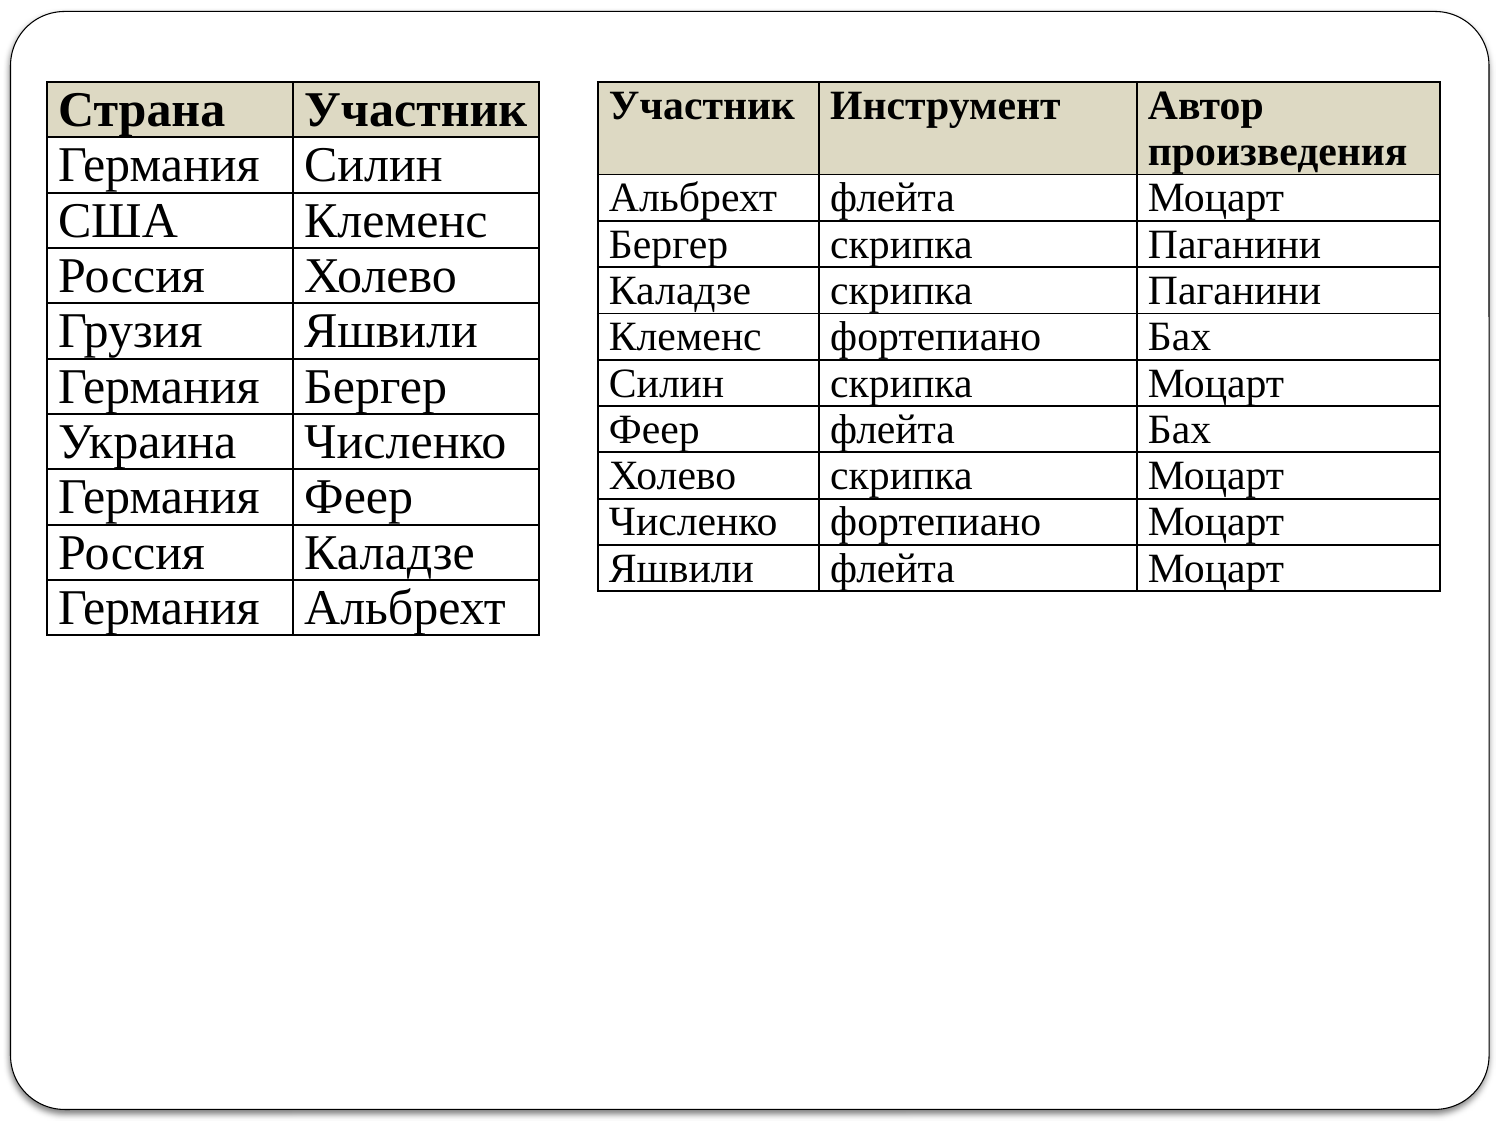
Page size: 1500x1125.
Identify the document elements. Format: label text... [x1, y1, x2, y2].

table_cell Бергер [599, 222, 818, 266]
table_cell Клеменс [599, 314, 818, 359]
table_header Участник [599, 83, 818, 174]
table_cell скрипка [820, 268, 1136, 313]
table_cell фортепиано [820, 500, 1136, 544]
table_cell Паганини [1138, 222, 1439, 266]
table_cell Каладзе [599, 268, 818, 313]
table_cell Альбрехт [294, 581, 538, 634]
table_cell Россия [48, 249, 292, 302]
table_cell Клеменс [294, 194, 538, 247]
table_cell Германия [48, 360, 292, 413]
table_header Инструмент [820, 83, 1136, 174]
table_header Страна [48, 83, 292, 136]
table_cell Феер [294, 470, 538, 524]
table_cell Паганини [1138, 268, 1439, 313]
table_cell Украина [48, 415, 292, 468]
table_cell Грузия [48, 304, 292, 358]
table_cell Германия [48, 138, 292, 192]
table_cell Россия [48, 526, 292, 579]
table_cell Моцарт [1138, 500, 1439, 544]
table_cell Численко [294, 415, 538, 468]
table_cell США [48, 194, 292, 247]
table_cell Холево [294, 249, 538, 302]
table_cell скрипка [820, 361, 1136, 405]
table_cell Бах [1138, 314, 1439, 359]
table_cell Яшвили [294, 304, 538, 358]
table_cell флейта [820, 407, 1136, 451]
table_cell Моцарт [1138, 361, 1439, 405]
table_cell Германия [48, 470, 292, 524]
table_cell Силин [599, 361, 818, 405]
table_cell Холево [599, 453, 818, 498]
table_cell Германия [48, 581, 292, 634]
table_header Участник [294, 83, 538, 136]
table_cell скрипка [820, 453, 1136, 498]
table_cell Бергер [294, 360, 538, 413]
table_cell Альбрехт [599, 175, 818, 220]
table_header Автор произведения [1138, 83, 1439, 174]
table_cell флейта [820, 546, 1136, 590]
table_cell Силин [294, 138, 538, 192]
table_cell Численко [599, 500, 818, 544]
table_cell Каладзе [294, 526, 538, 579]
table_cell фортепиано [820, 314, 1136, 359]
table_cell Бах [1138, 407, 1439, 451]
table_cell Феер [599, 407, 818, 451]
table_cell Моцарт [1138, 453, 1439, 498]
table_cell скрипка [820, 222, 1136, 266]
table_cell Моцарт [1138, 546, 1439, 590]
table_cell флейта [820, 175, 1136, 220]
table_cell Моцарт [1138, 175, 1439, 220]
table_cell Яшвили [599, 546, 818, 590]
